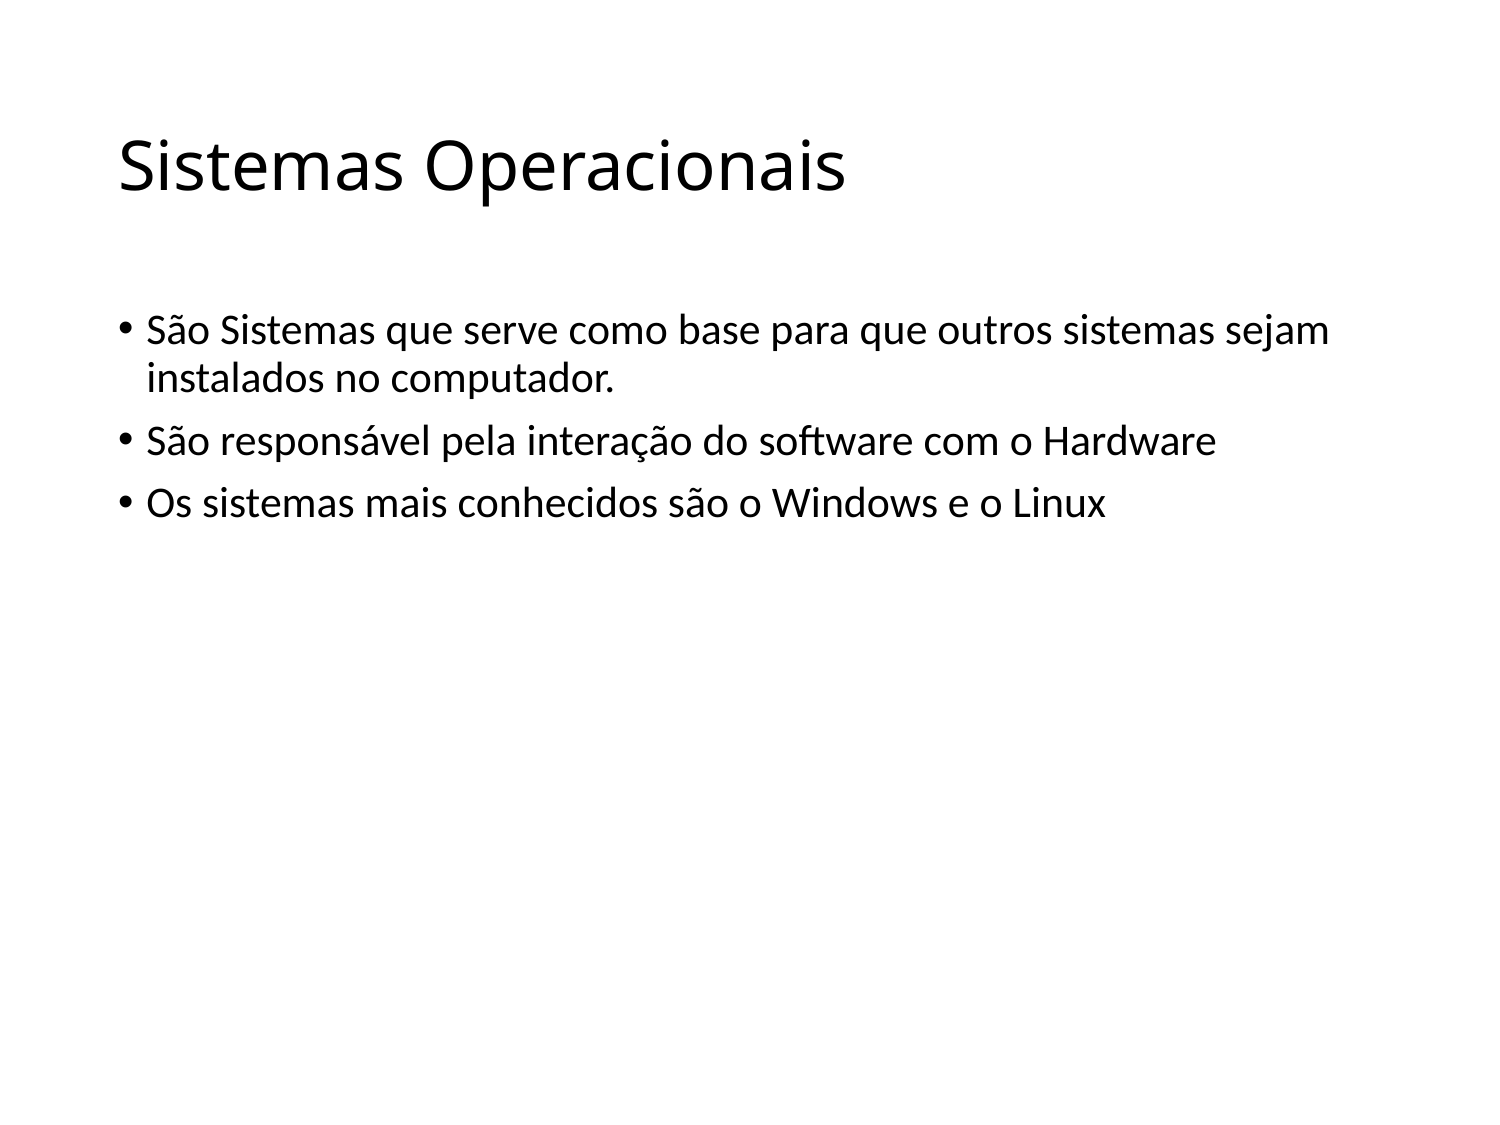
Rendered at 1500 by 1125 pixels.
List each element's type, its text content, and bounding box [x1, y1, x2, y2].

title Sistemas Operacionais [103, 59, 1397, 278]
list São Sistemas que serve como base para que outros sistemas sejam instalados no computador. São responsável pela interação do software com o Hardware Os sistemas mais conhecidos são o Windows e o Linux [103, 299, 1397, 1014]
